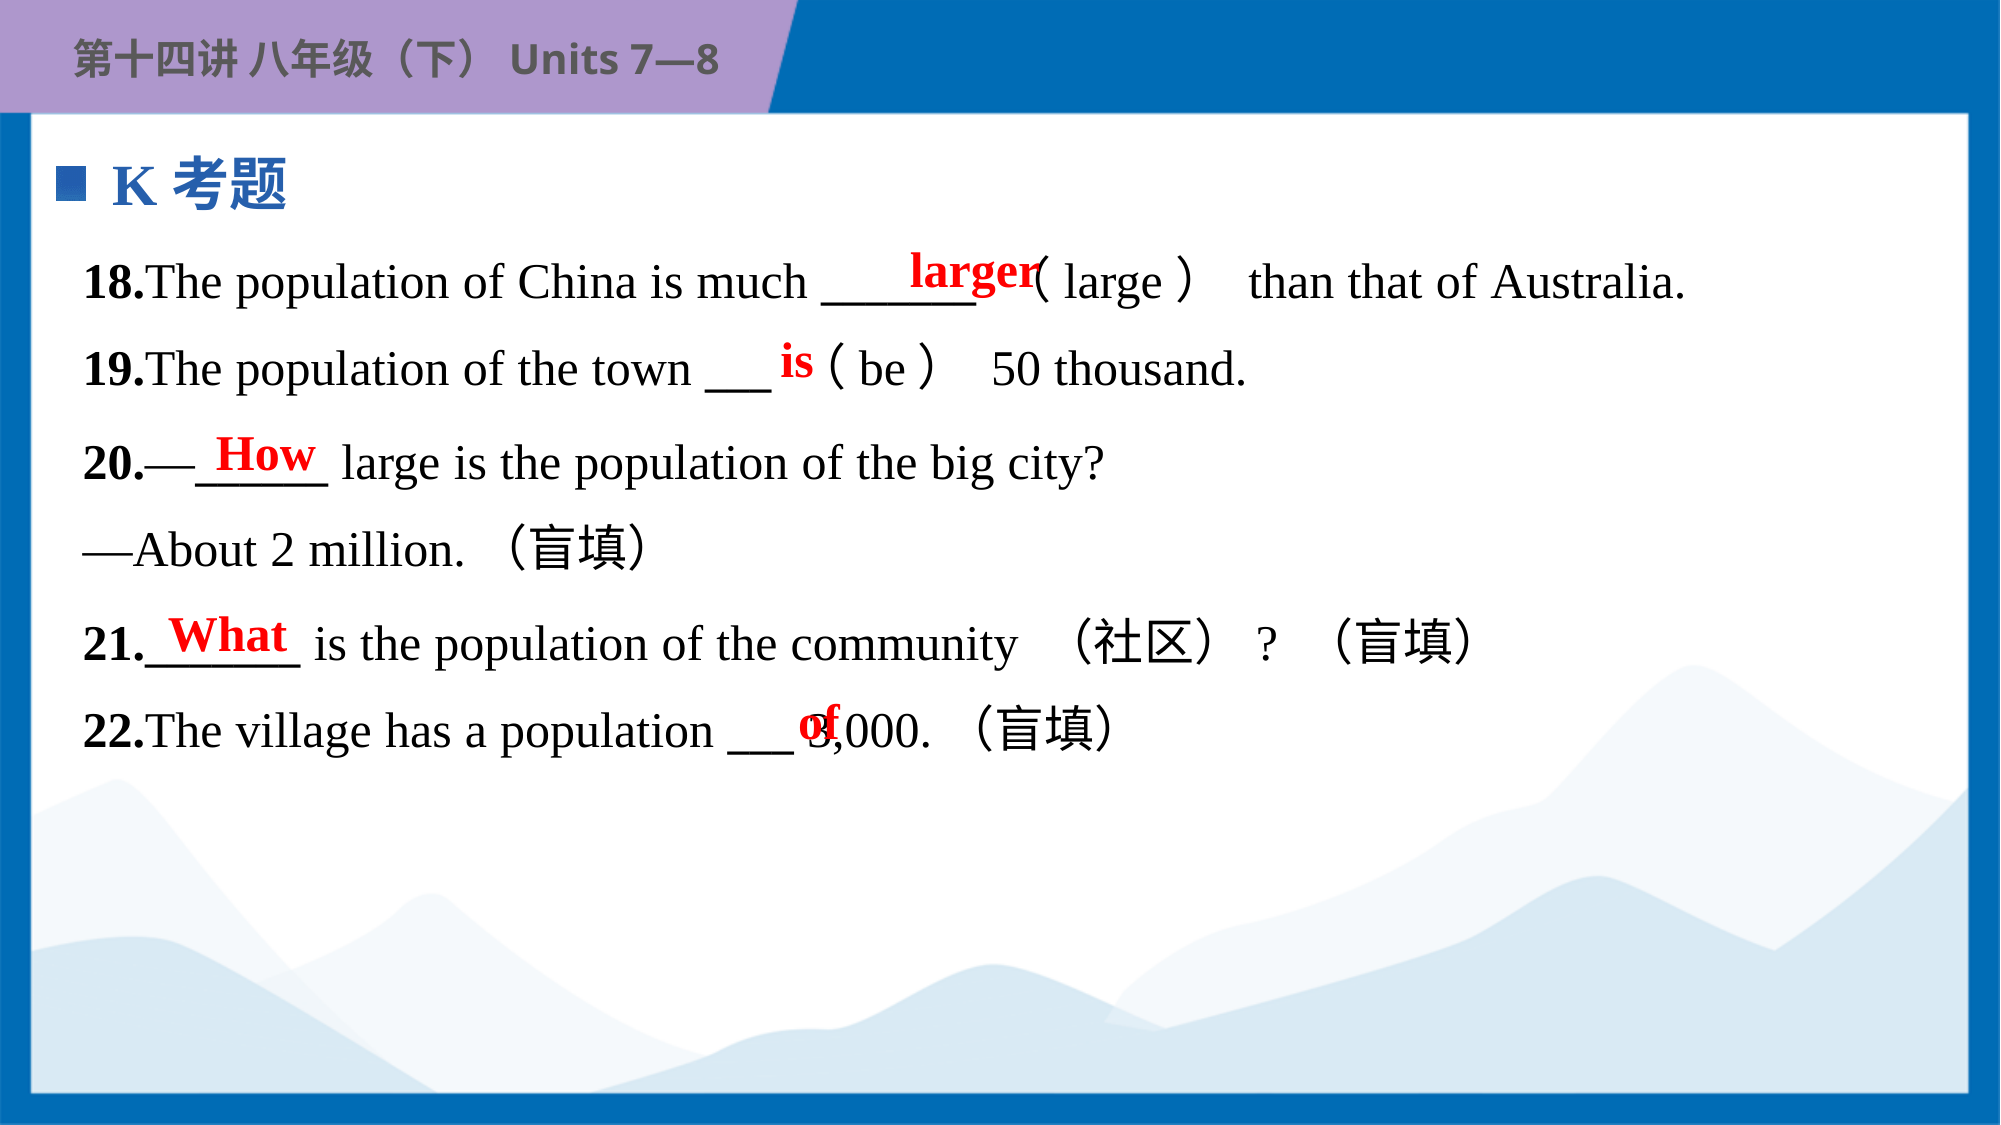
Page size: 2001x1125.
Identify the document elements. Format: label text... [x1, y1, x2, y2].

text_box 18.The population of China is much _______ （large） than that of Australia. 19.The population of the town ___ （be） 50 thousand. [82, 216, 1917, 387]
text_box 21._______ is the population of the community （社区）? （盲填） 22.The village has a population ___ 3,000.（盲填） [82, 578, 1917, 749]
text_box How [197, 392, 334, 472]
text_box What [149, 574, 306, 653]
text_box is [762, 300, 832, 379]
text_box larger [891, 210, 1059, 289]
picture [0, 0, 2000, 1125]
text_box K考题 [112, 146, 1917, 216]
text_box of [780, 662, 858, 741]
text_box 20.—______ large is the population of the big city? —About 2 million.（盲填） [82, 397, 1917, 568]
